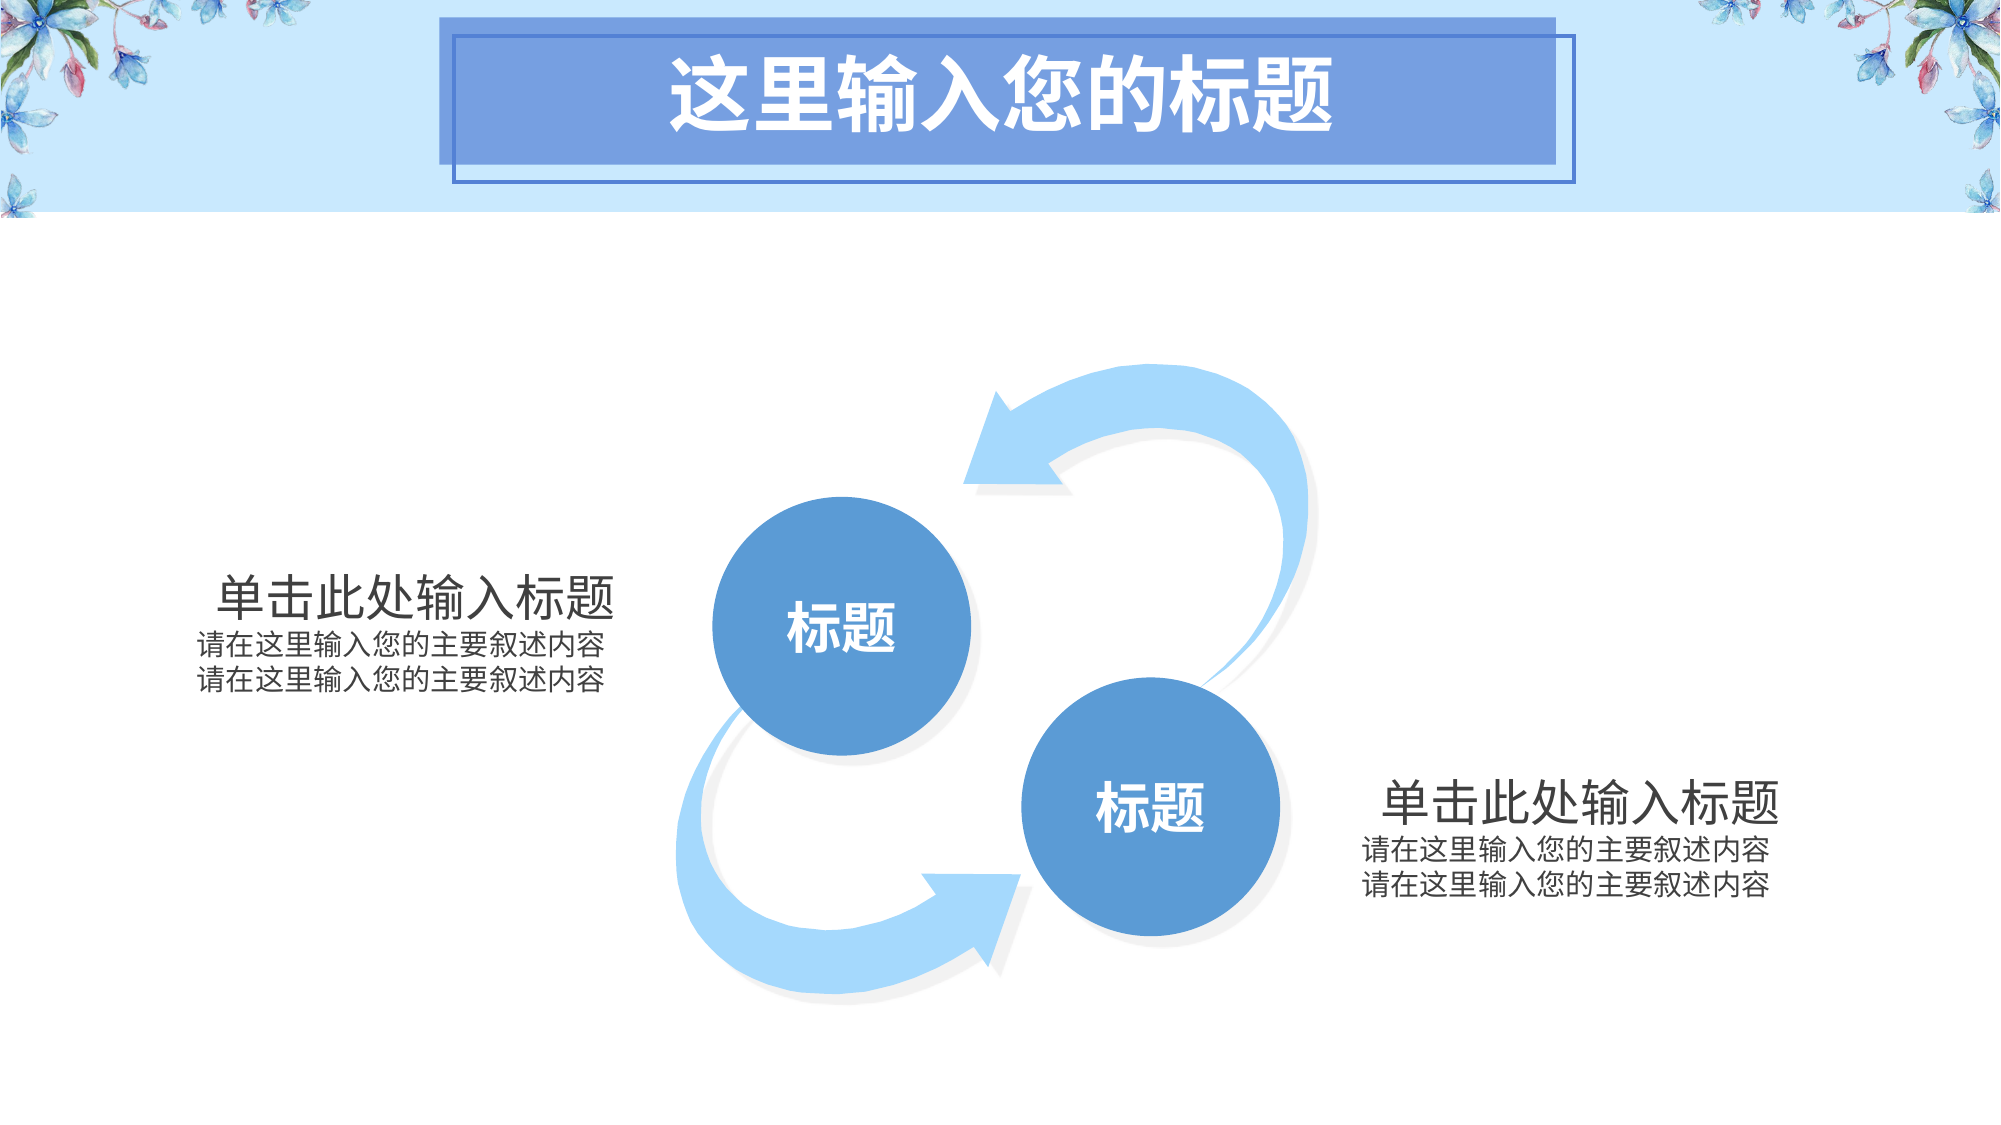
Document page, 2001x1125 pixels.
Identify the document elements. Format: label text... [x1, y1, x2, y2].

picture [0, 0, 336, 218]
text_box 单击此处输入标题 请在这里输入您的主要叙述内容 请在这里输入您的主要叙述内容 [181, 558, 631, 794]
text_box [438, 16, 1557, 166]
text_box [336, 0, 1673, 213]
text_box [453, 35, 1575, 183]
text_box 单击此处输入标题 请在这里输入您的主要叙述内容 请在这里输入您的主要叙述内容 [1346, 764, 1796, 999]
text_box [675, 707, 1021, 995]
picture [1672, 0, 2000, 213]
text_box 标题 [712, 496, 972, 756]
text_box [963, 363, 1309, 687]
text_box 标题 [1021, 677, 1281, 937]
